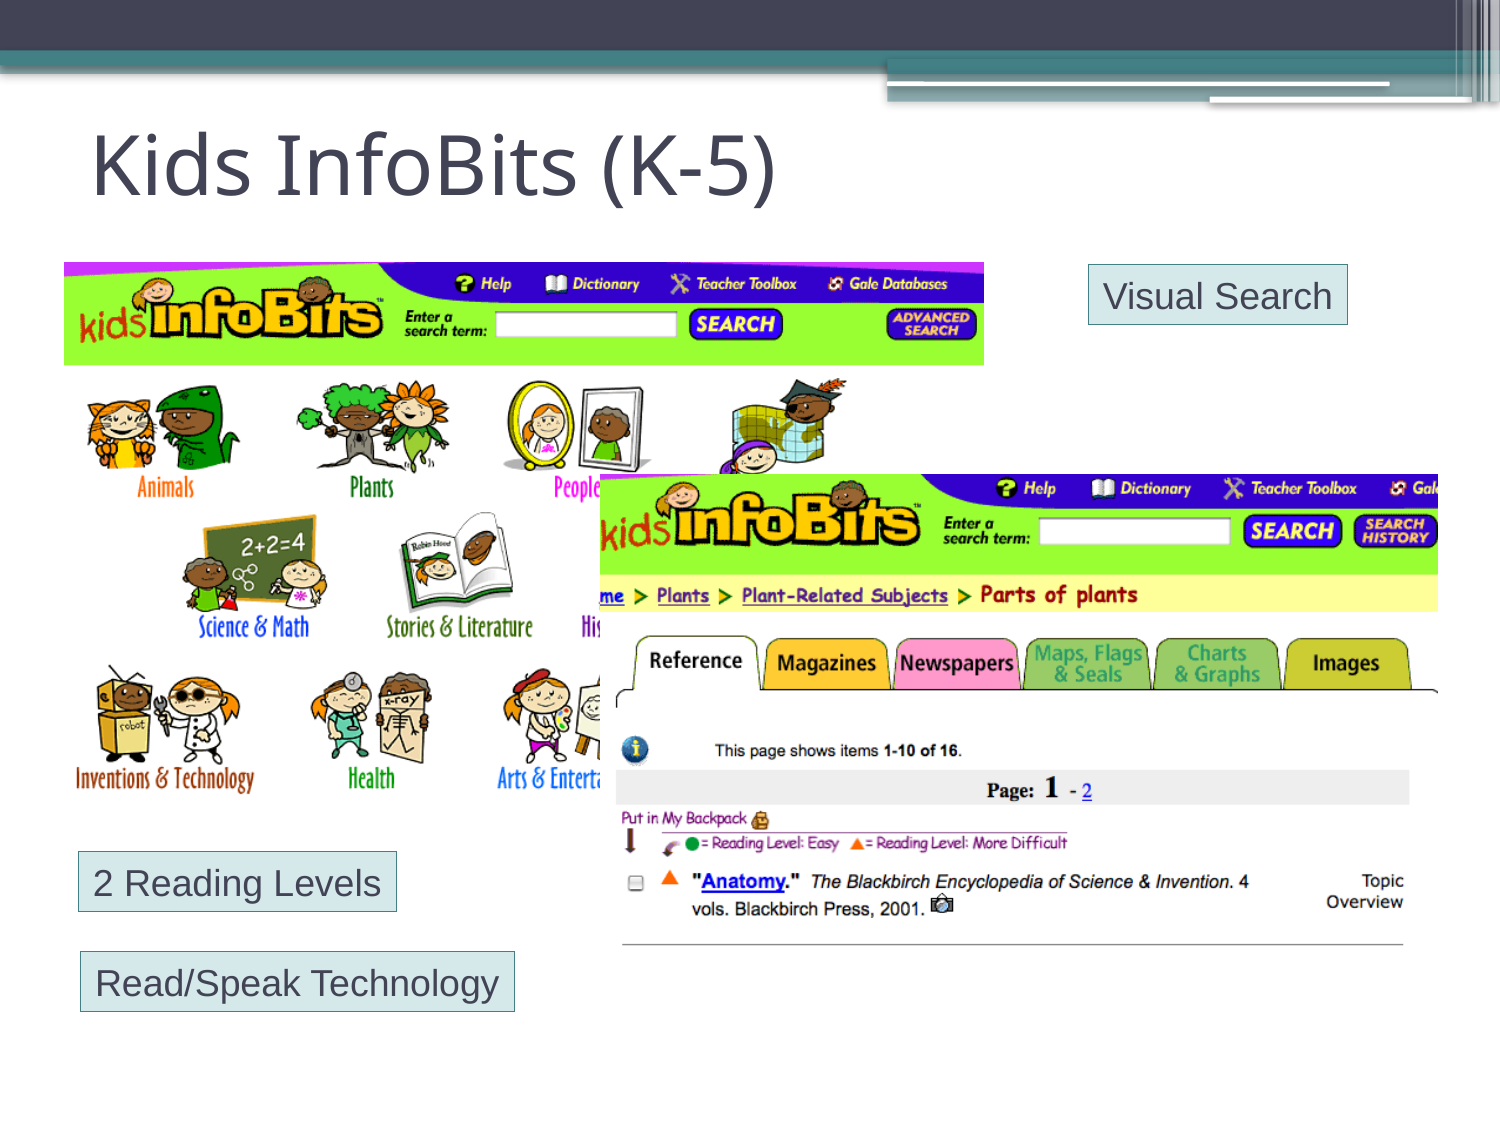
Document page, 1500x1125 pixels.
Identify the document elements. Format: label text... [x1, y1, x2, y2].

text_box Visual Search [1088, 264, 1348, 325]
text_box 2 Reading Levels [78, 851, 397, 912]
title Kids InfoBits (K-5) [75, 75, 1425, 250]
text_box Read/Speak Technology [80, 951, 515, 1012]
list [12, 262, 1036, 801]
picture [599, 474, 1438, 964]
